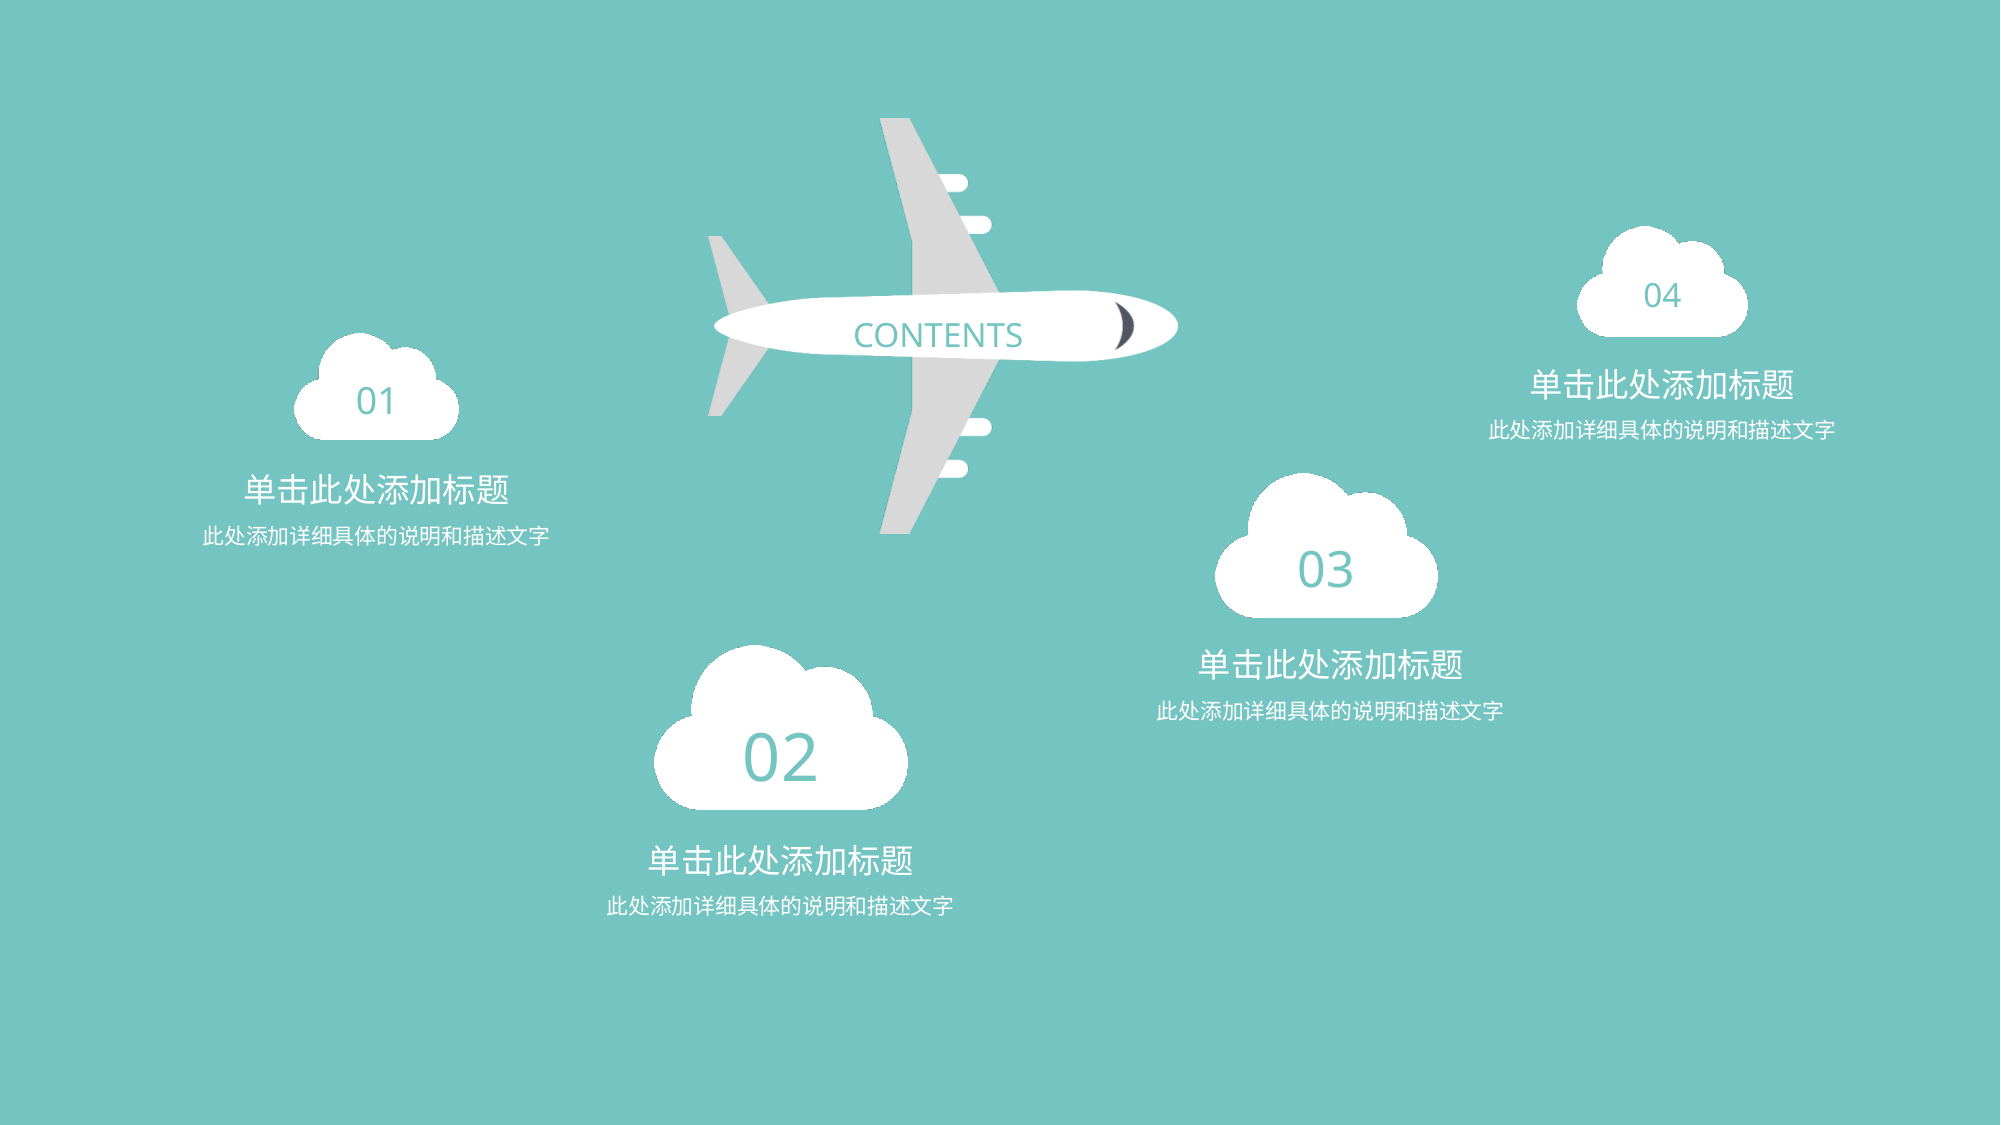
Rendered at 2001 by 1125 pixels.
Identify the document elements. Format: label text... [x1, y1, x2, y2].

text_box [1446, 226, 1878, 337]
text_box 单击此处添加标题 此处添加详细具体的说明和描述文字 [1115, 617, 1547, 732]
text_box 单击此处添加标题 此处添加详细具体的说明和描述文字 [161, 441, 592, 556]
text_box 单击此处添加标题 此处添加详细具体的说明和描述文字 [1446, 337, 1878, 451]
text_box 单击此处添加标题 此处添加详细具体的说明和描述文字 [565, 812, 997, 927]
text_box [708, 118, 1178, 534]
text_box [565, 645, 997, 810]
text_box [0, 0, 2000, 1125]
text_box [162, 333, 593, 440]
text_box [1110, 473, 1542, 618]
